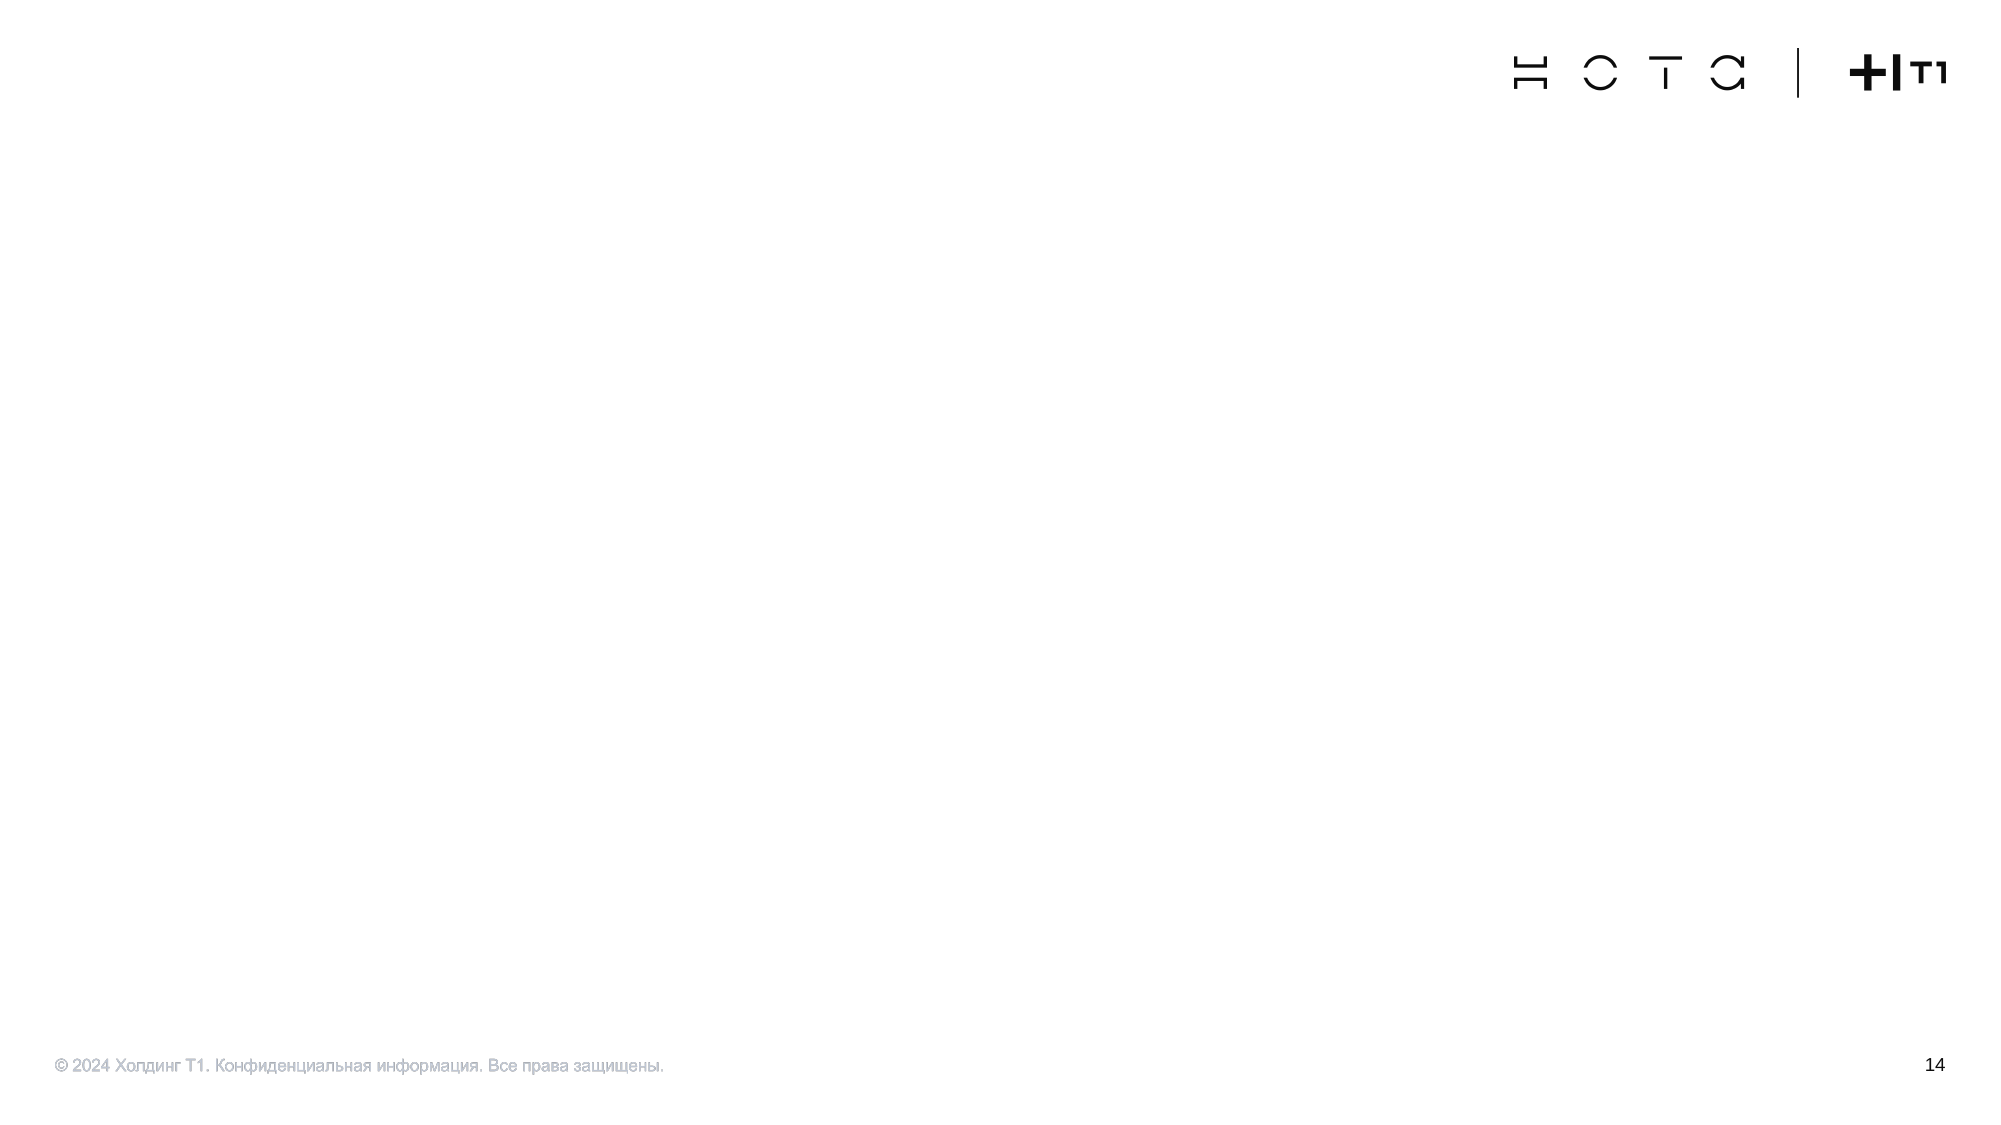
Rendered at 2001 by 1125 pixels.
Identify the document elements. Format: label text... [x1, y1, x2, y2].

picture [1514, 48, 1946, 98]
slide_number 14 [1889, 1052, 1946, 1076]
picture [55, 1058, 663, 1075]
